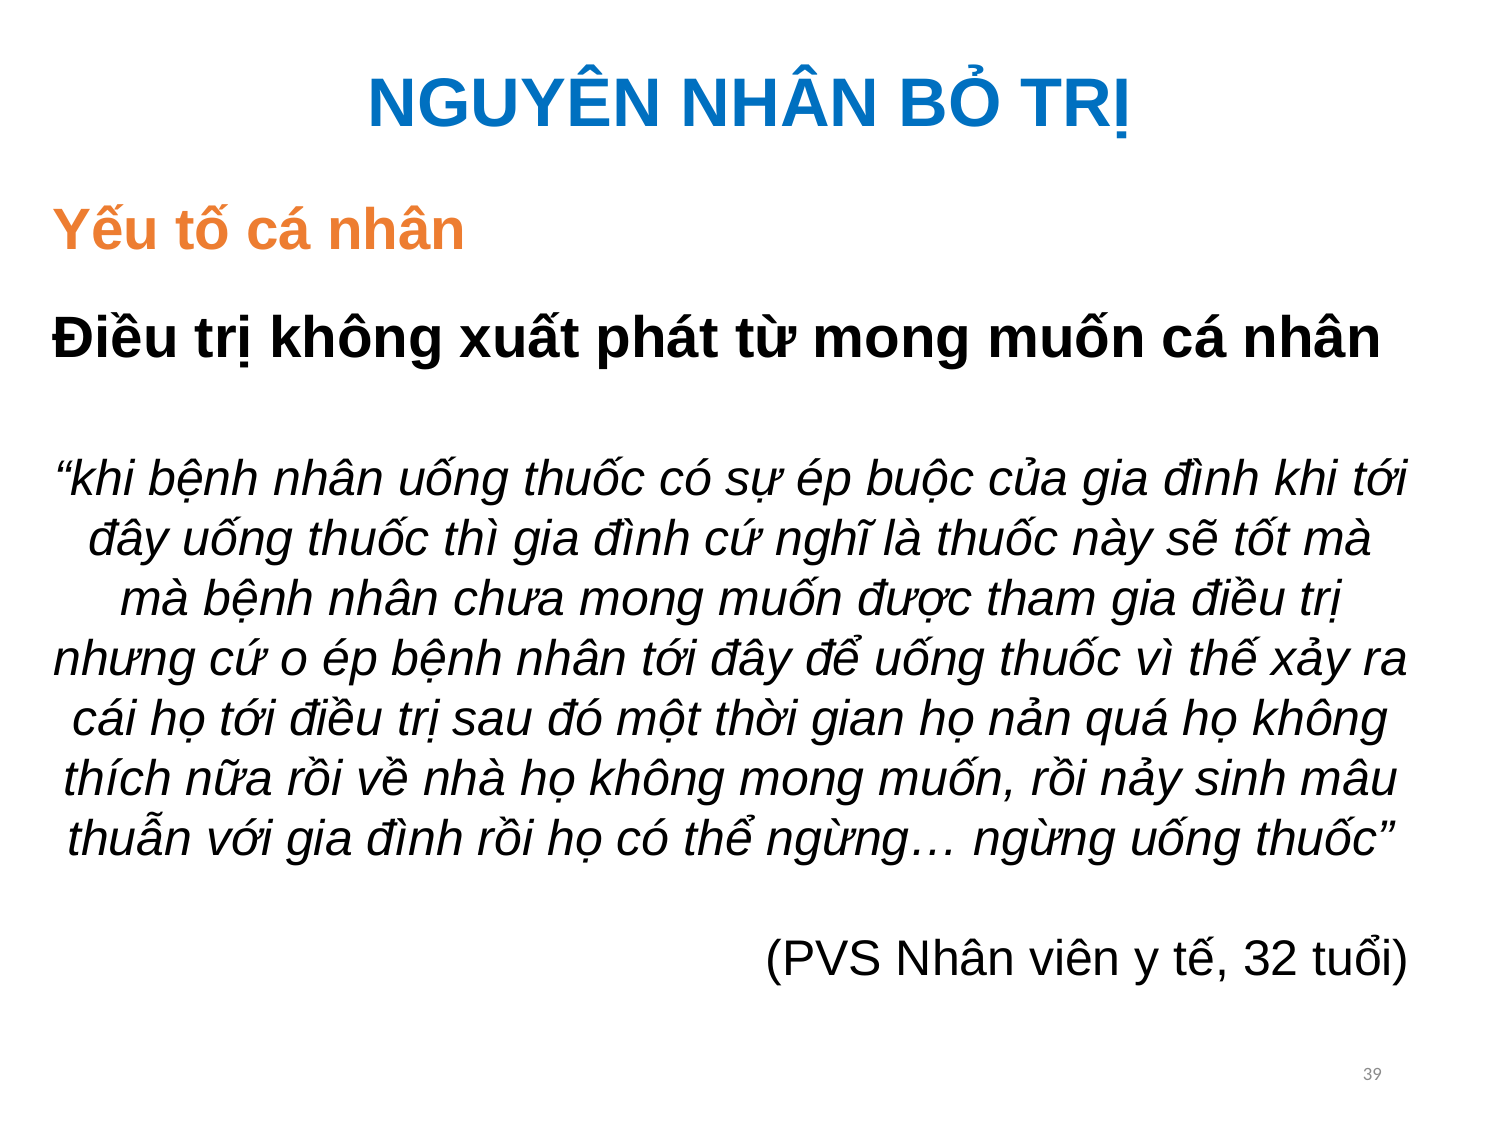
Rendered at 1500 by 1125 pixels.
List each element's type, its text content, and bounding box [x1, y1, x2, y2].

slide_number 39 [1059, 1042, 1397, 1103]
text_box Yếu tố cá nhân [37, 183, 1125, 269]
title NGUYÊN NHÂN BỎ TRỊ [75, 45, 1425, 163]
text_box Điều trị không xuất phát từ mong muốn cá nhân [37, 256, 1450, 377]
text_box “khi bệnh nhân uống thuốc có sự ép buộc của gia đình khi tới đây uống thuốc thì gia đình cứ nghĩ là thuốc này sẽ tốt mà mà bệnh nhân chưa mong muốn được tham gia điều trị nhưng cứ o ép bệnh nhân tới đây để uống thuốc vì thế xảy ra cái họ tới điều trị sau đó một thời gian họ nản quá họ không thích nữa rồi về nhà họ không mong muốn, rồi nảy sinh mâu thuẫn với gia đình rồi họ có thể ngừng… ngừng uống thuốc” (PVS Nhân viên y tế, 32 tuổi) [37, 437, 1425, 993]
